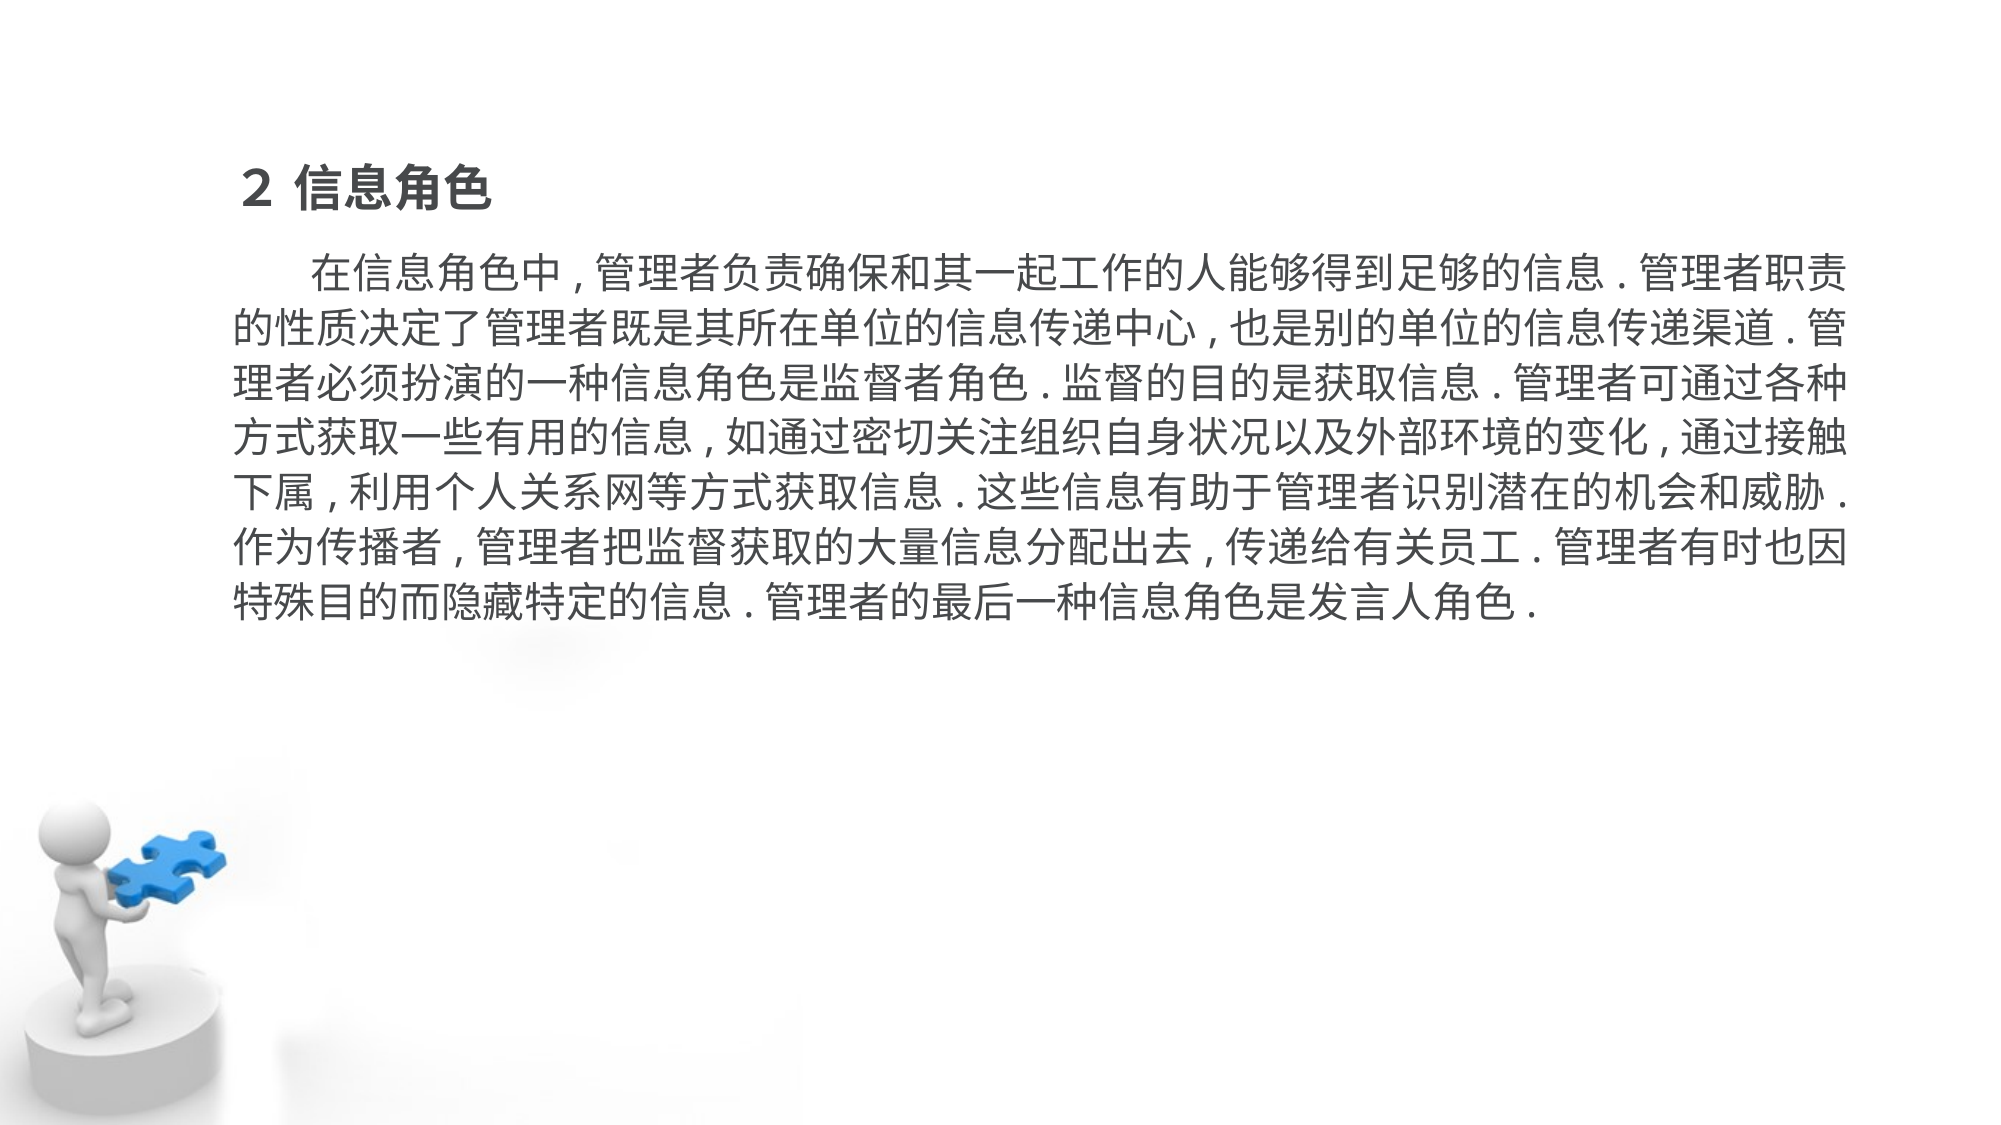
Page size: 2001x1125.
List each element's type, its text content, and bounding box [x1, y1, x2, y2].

picture [0, 383, 1296, 1125]
list ２ 信息角色 在信息角色中,管理者负责确保和其一起工作的人能够得到足够的信息.管理者职责 的性质决定了管理者既是其所在单位的信息传递中心,也是别的单位的信息传递渠道.管理者必须扮演的一种信息角色是监督者角色.监督的目的是获取信息.管理者可通过各种方式获取一些有用的信息,如通过密切关注组织自身状况以及外部环境的变化,通过接触下属,利用个人关系网等方式获取信息.这些信息有助于管理者识别潜在的机会和威胁. 作为传播者,管理者把监督获取的大量信息分配出去,传递给有关员工.管理者有时也因 特殊目的而隐藏特定的信息.管理者的最后一种信息角色是发言人角色. [217, 142, 1864, 1014]
